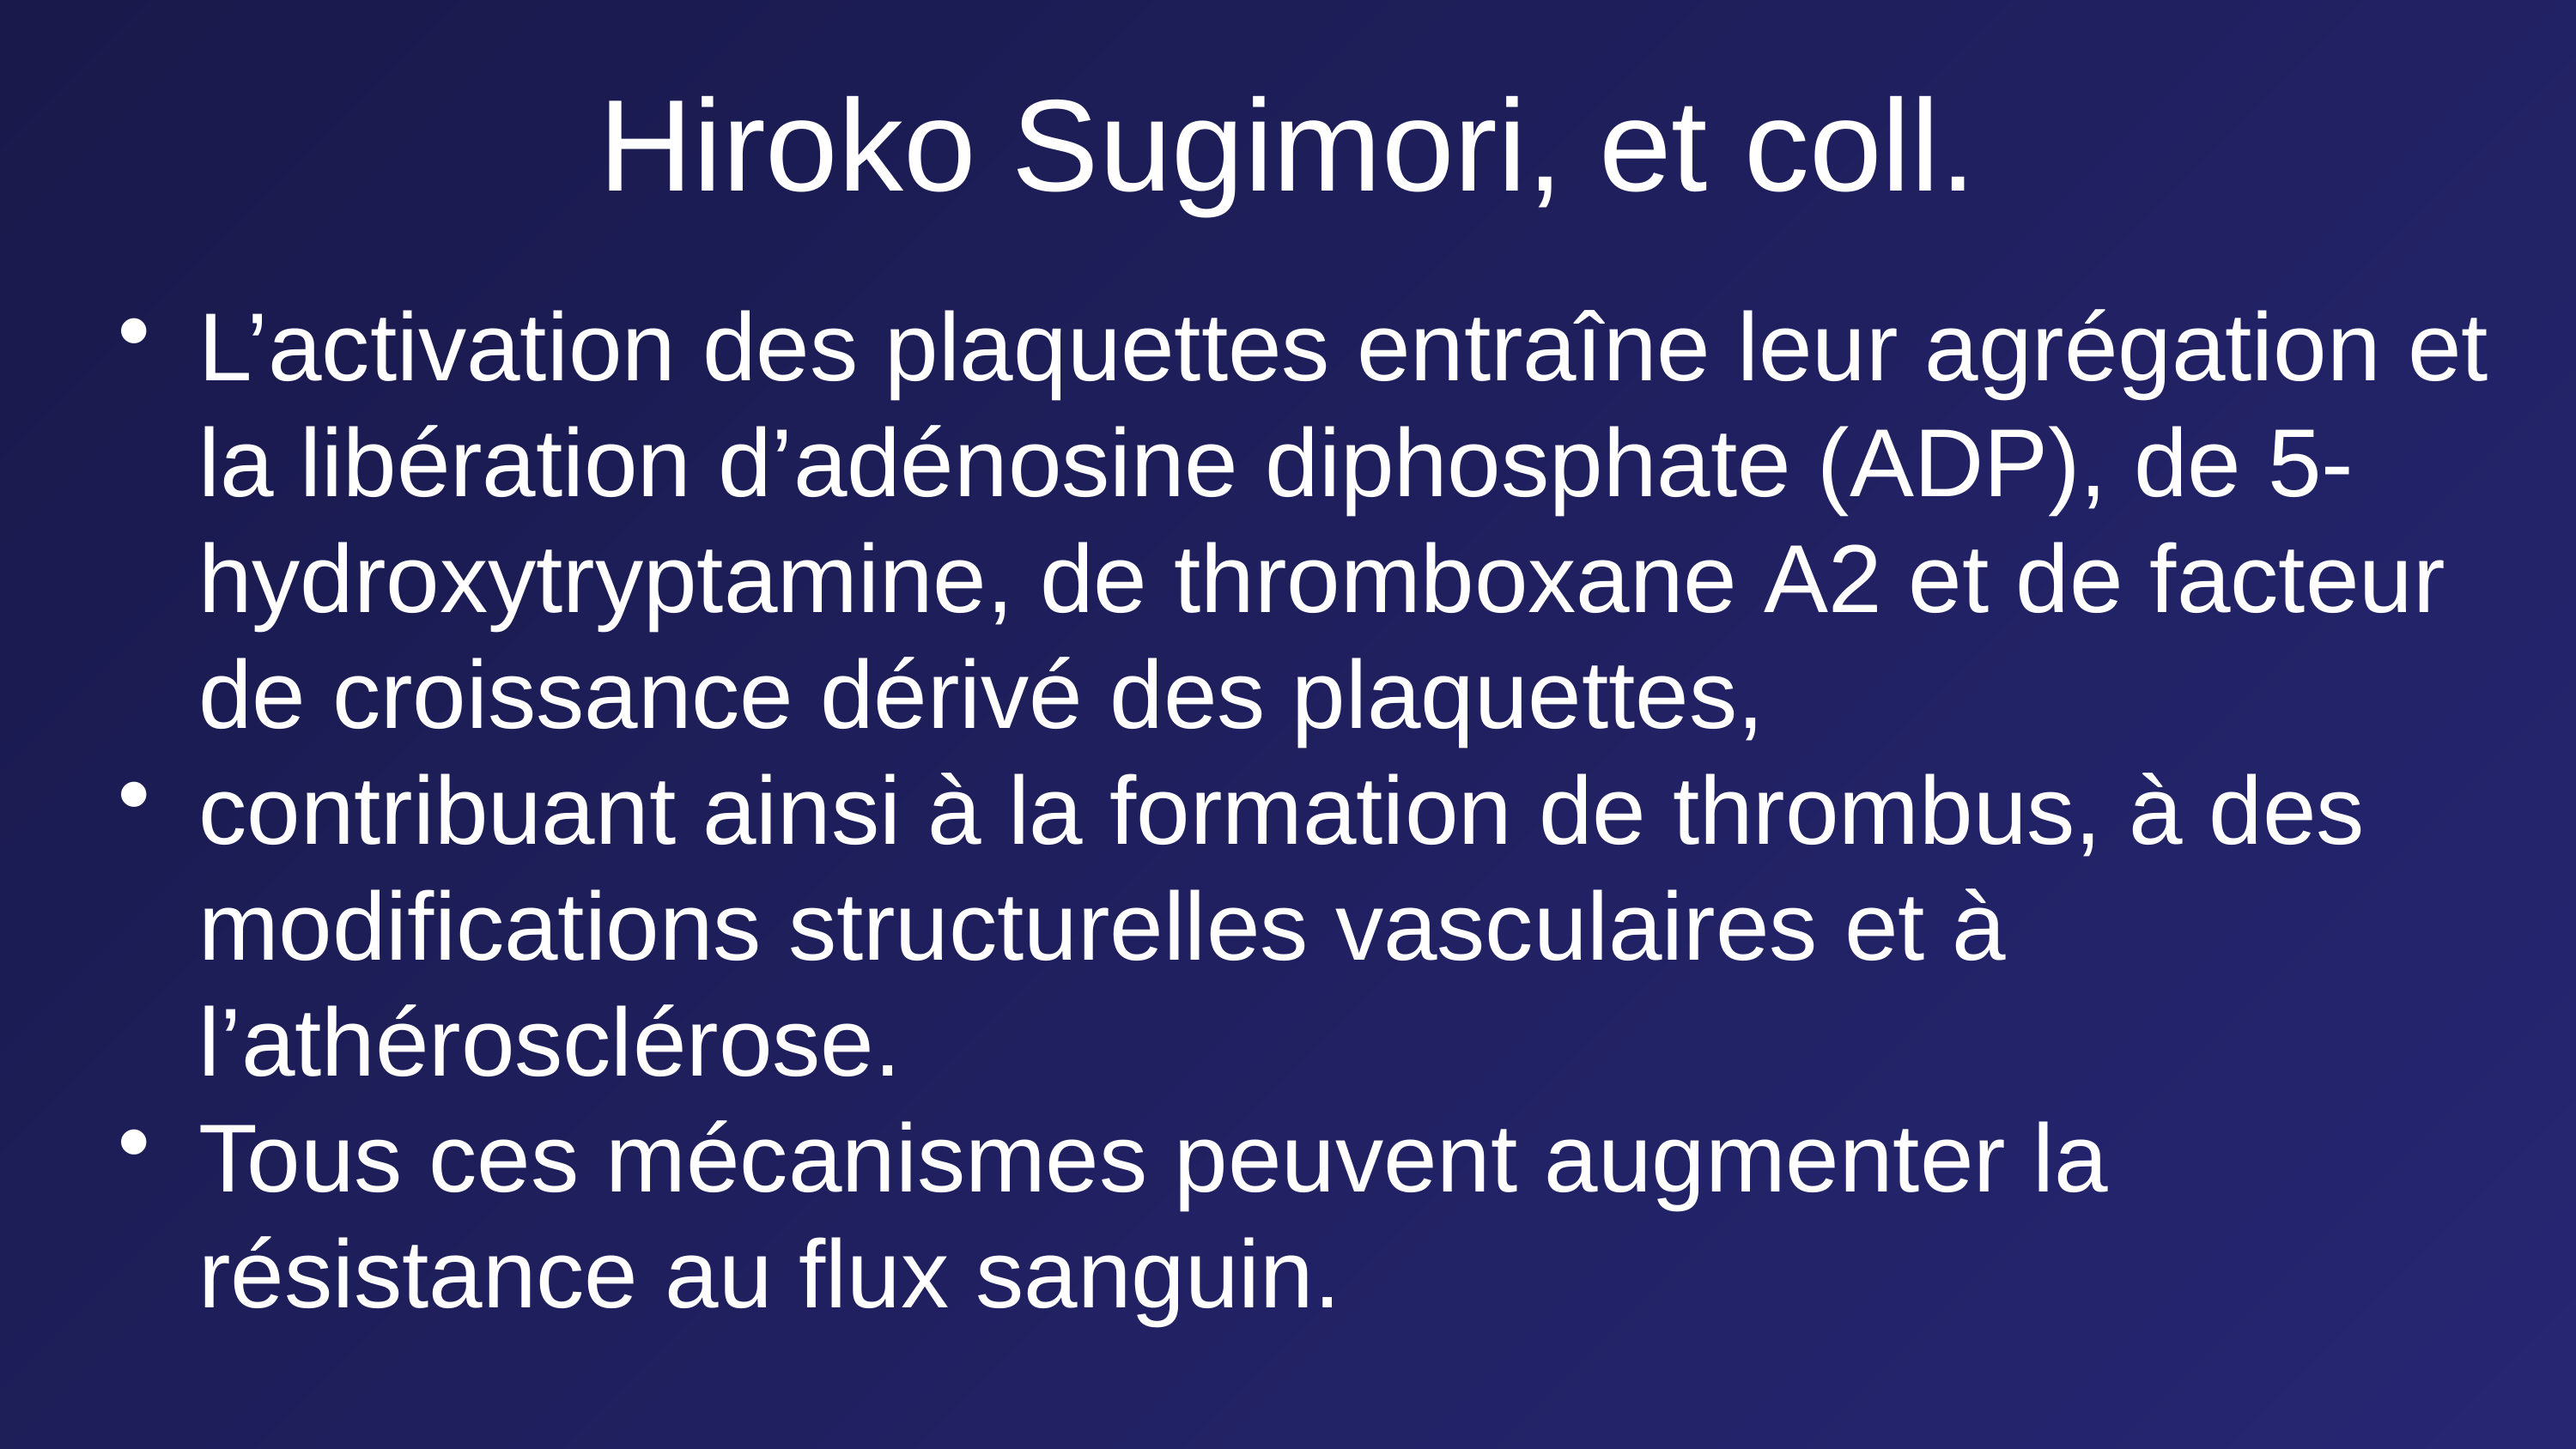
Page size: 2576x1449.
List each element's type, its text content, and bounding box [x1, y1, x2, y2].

title Hiroko Sugimori, et coll. [304, 70, 2272, 209]
list L’activation des plaquettes entraîne leur agrégation et la libération d’adénosine diphosphate (ADP), de 5-hydroxytryptamine, de thromboxane A2 et de facteur de croissance dérivé des plaquettes, contribuant ainsi à la formation de thrombus, à des modifications structurelles vasculaires et à l’athérosclérose. Tous ces mécanismes peuvent augmenter la résistance au flux sanguin. [96, 273, 2512, 1379]
